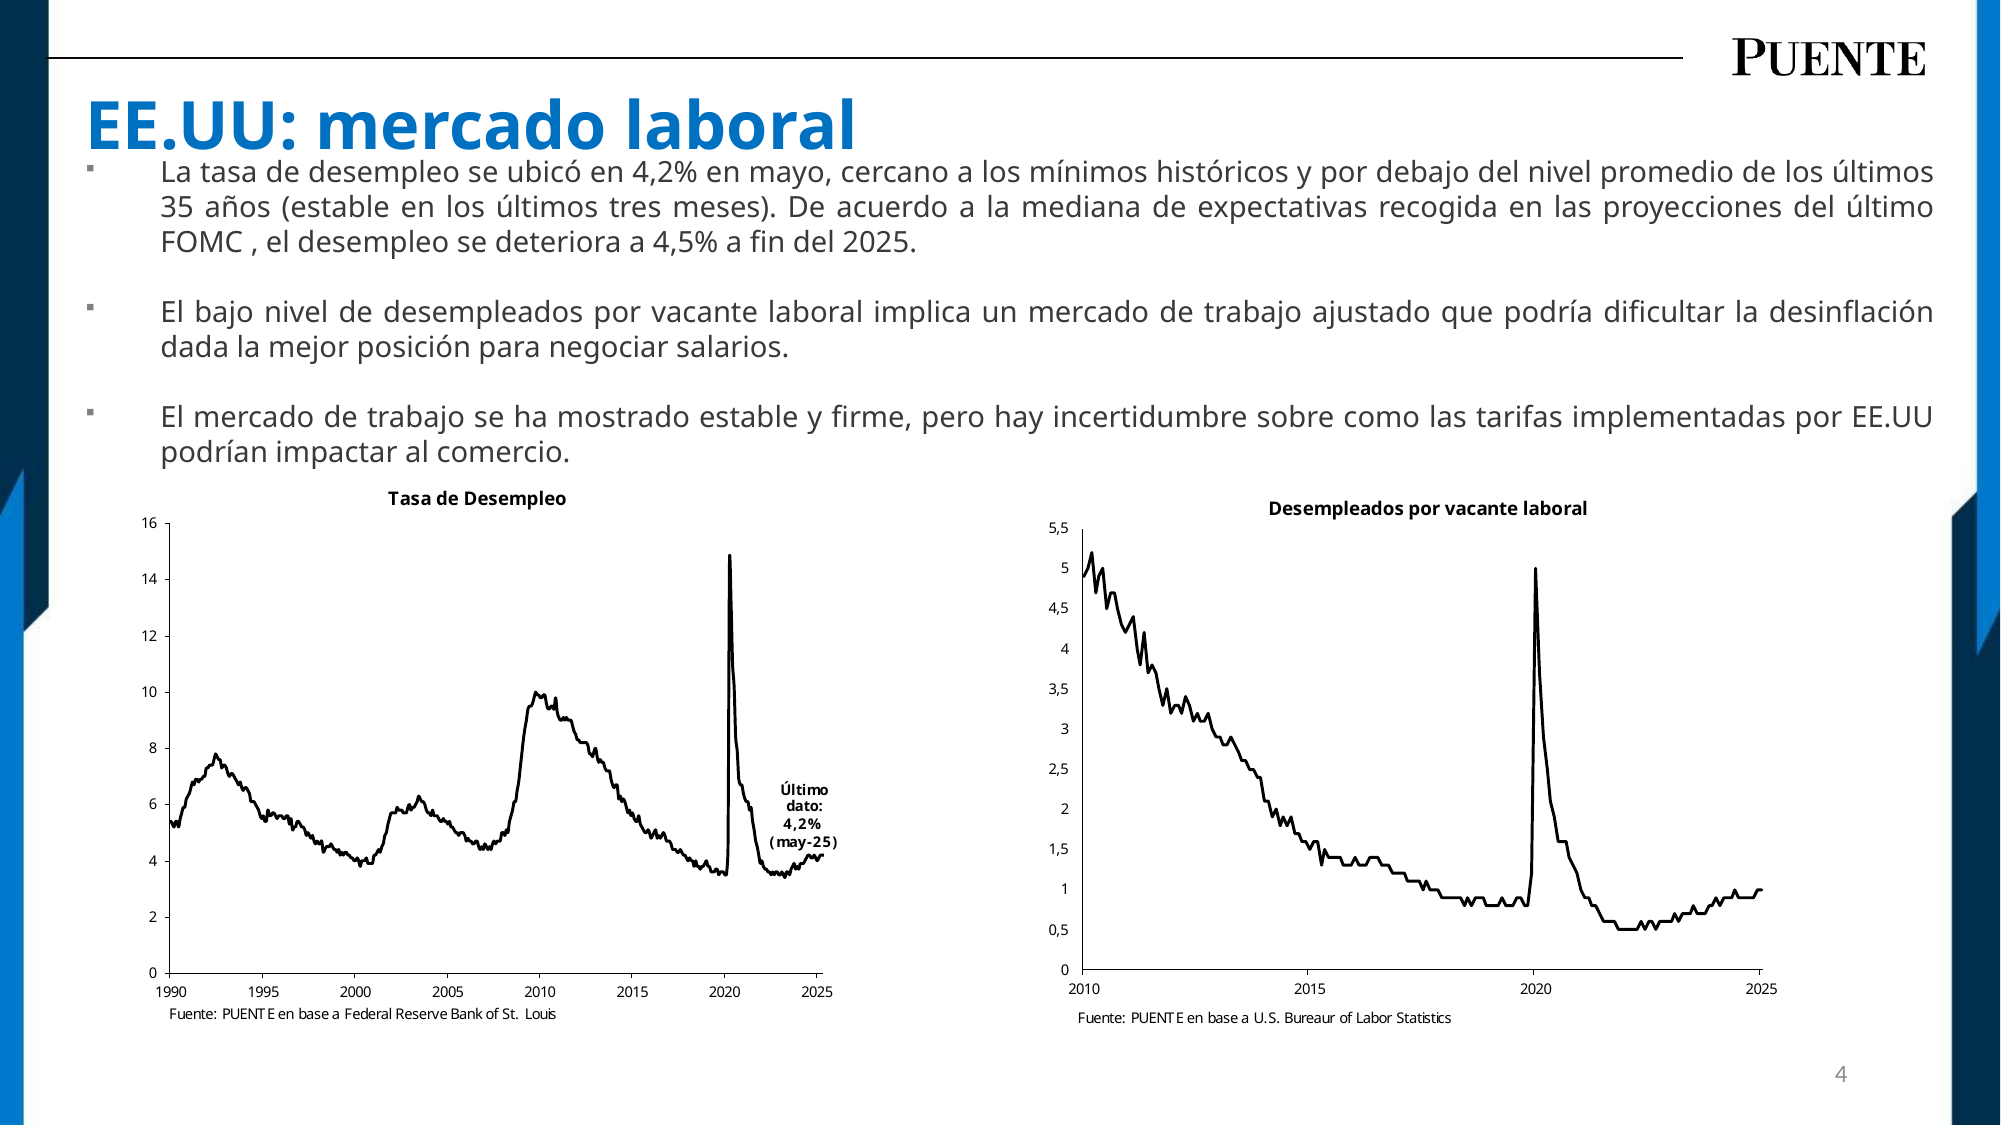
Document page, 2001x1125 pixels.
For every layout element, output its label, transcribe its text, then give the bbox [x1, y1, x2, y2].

text_box La tasa de desempleo se ubicó en 4,2% en mayo, cercano a los mínimos históricos y por debajo del nivel promedio de los últimos 35 años (estable en los últimos tres meses). De acuerdo a la mediana de expectativas recogida en las proyecciones del último FOMC , el desempleo se deteriora a 4,5% a fin del 2025. El bajo nivel de desempleados por vacante laboral implica un mercado de trabajo ajustado que podría dificultar la desinflación dada la mejor posición para negociar salarios. El mercado de trabajo se ha mostrado estable y firme, pero hay incertidumbre sobre como las tarifas implementadas por EE.UU podrían impactar al comercio. [83, 151, 1937, 468]
slide_number 4 [1412, 1042, 1863, 1103]
text_box EE.UU: mercado laboral [83, 80, 1900, 151]
picture [0, 0, 2001, 1125]
